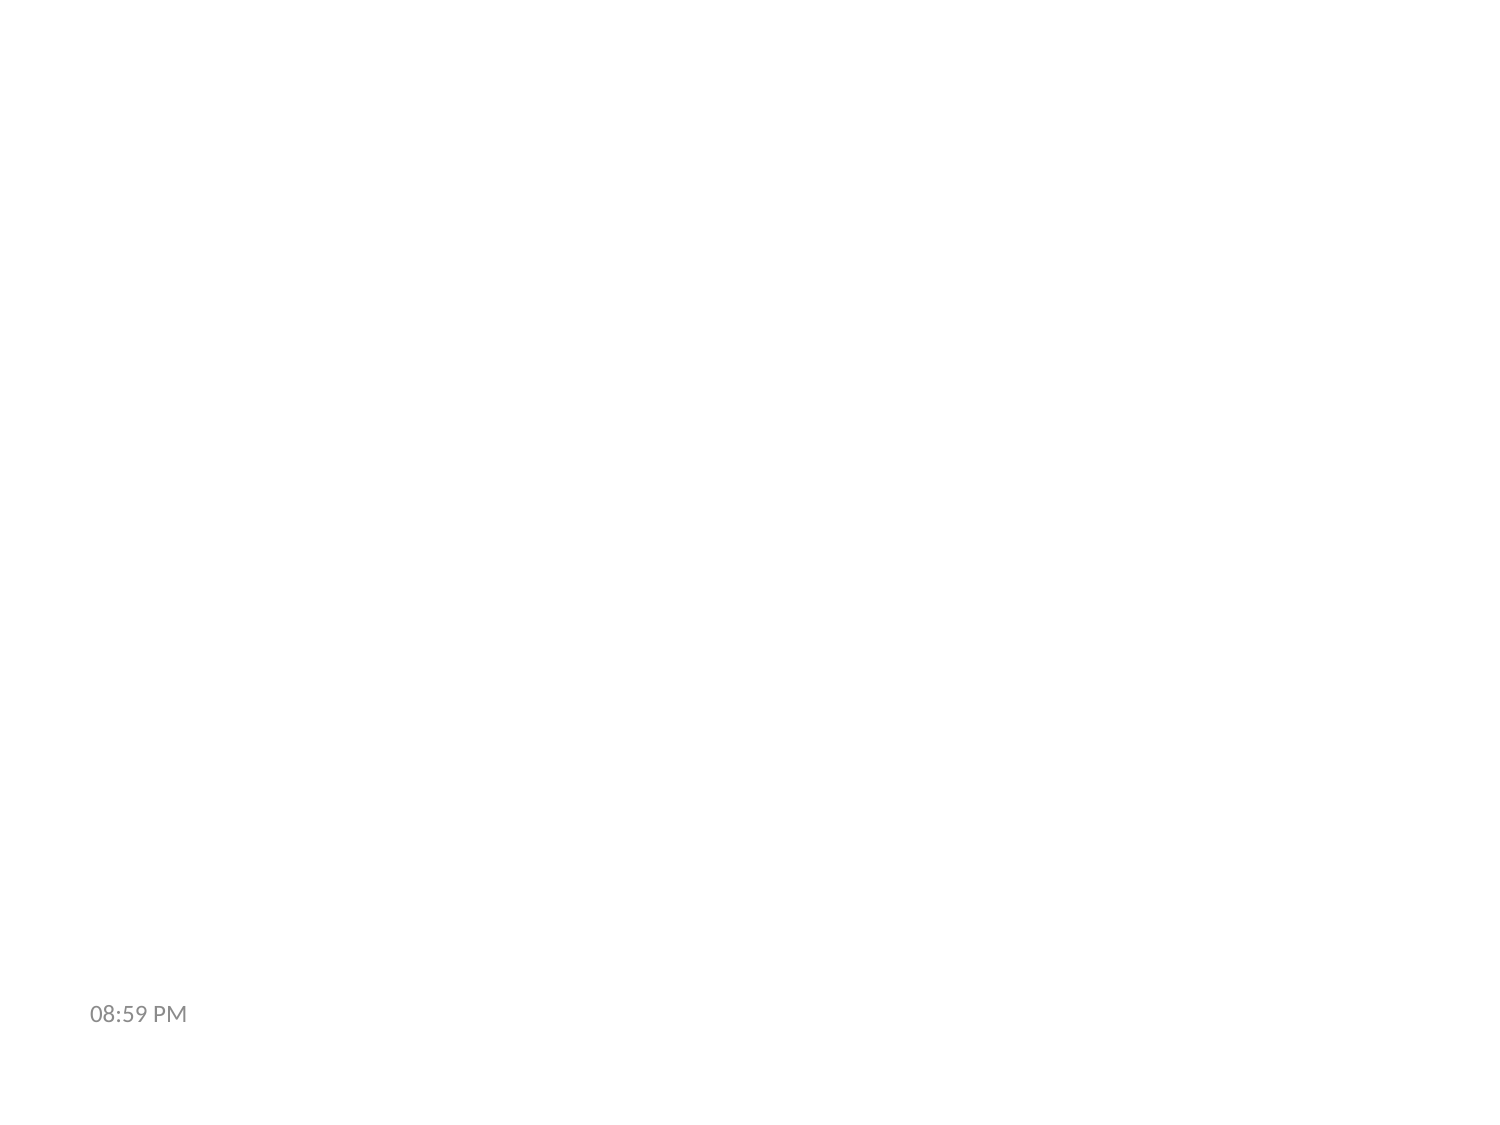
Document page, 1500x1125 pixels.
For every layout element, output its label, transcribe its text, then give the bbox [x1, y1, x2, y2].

text_box 3:35 PM [75, 982, 425, 1043]
